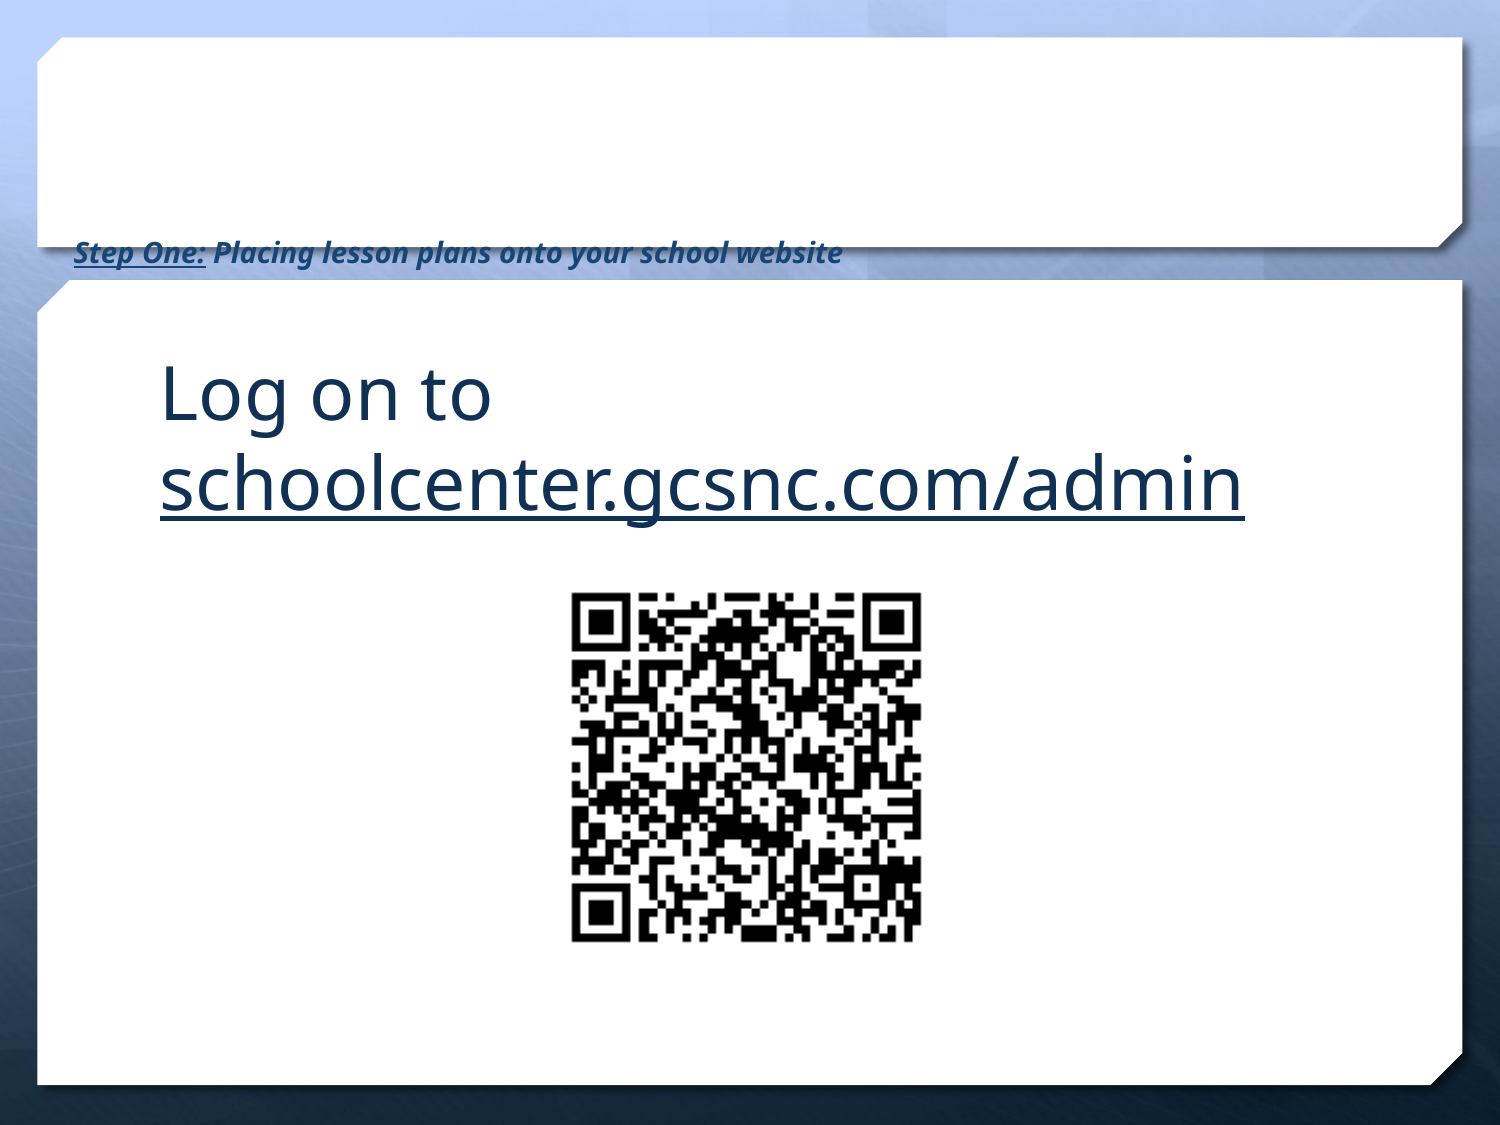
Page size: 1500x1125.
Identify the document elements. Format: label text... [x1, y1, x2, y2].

picture [538, 559, 957, 978]
title Step One: Placing lesson plans onto your school website [58, 50, 1372, 313]
text_box Log on to schoolcenter.gcsnc.com/admin [144, 337, 1324, 533]
